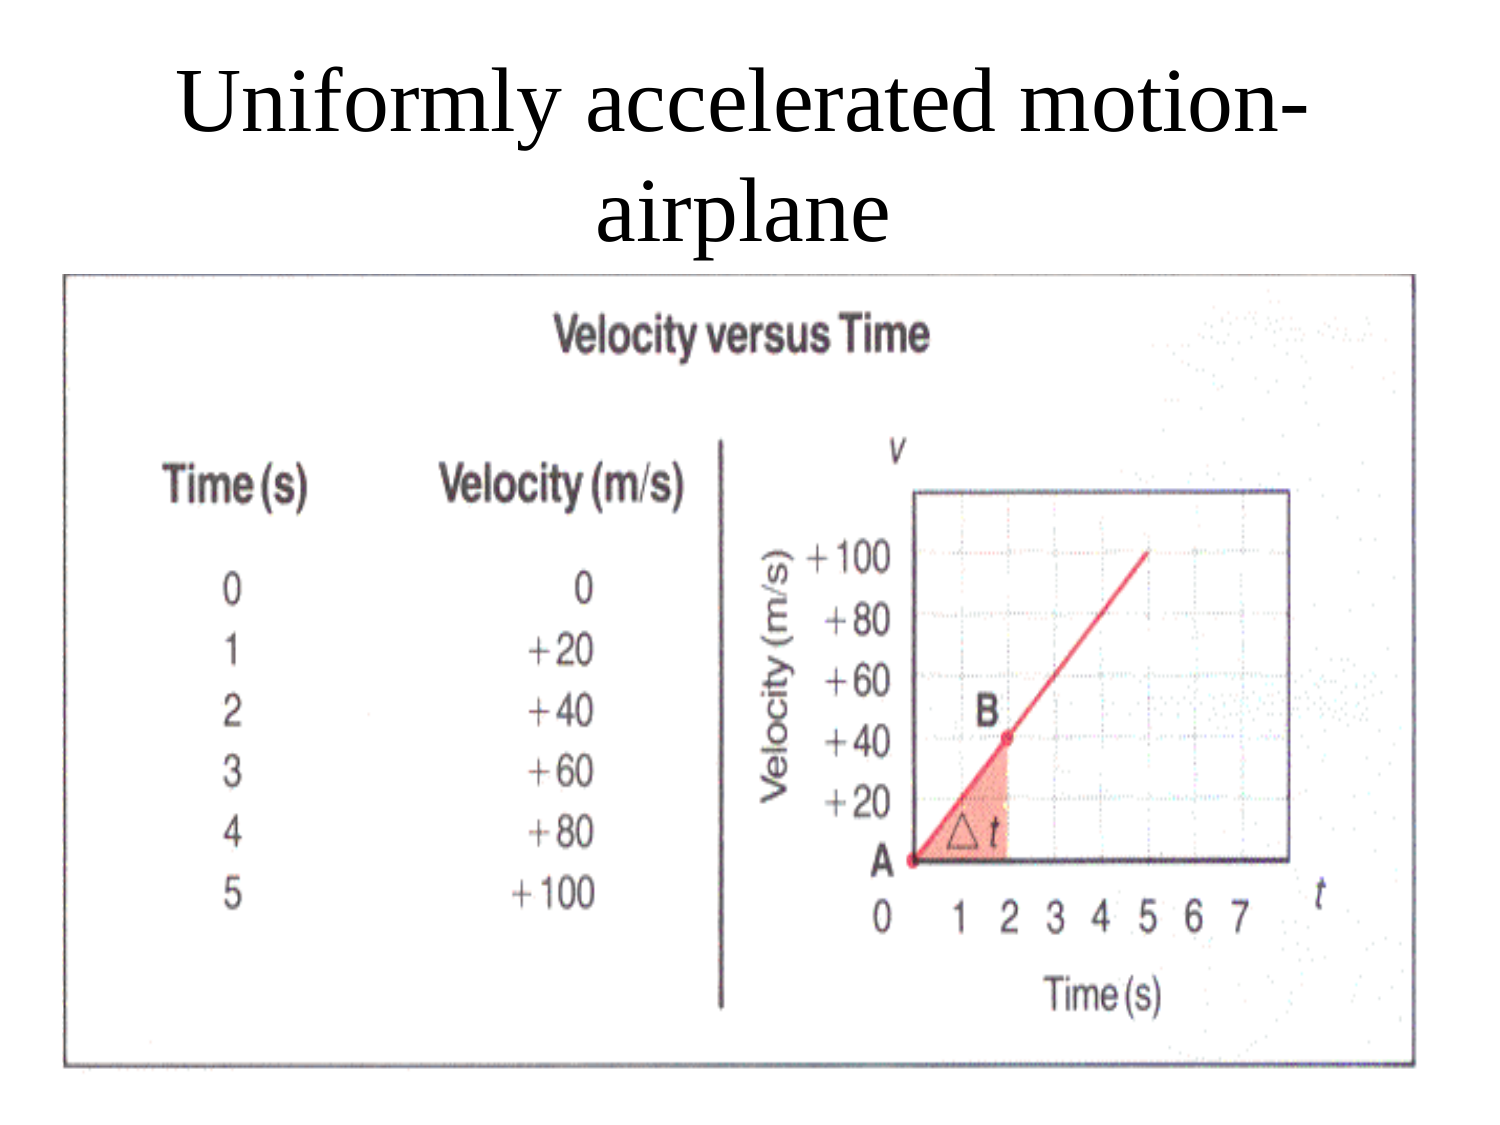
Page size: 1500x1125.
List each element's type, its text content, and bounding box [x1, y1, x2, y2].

picture [62, 274, 1426, 1088]
title Uniformly accelerated motion- airplane [112, 49, 1376, 251]
